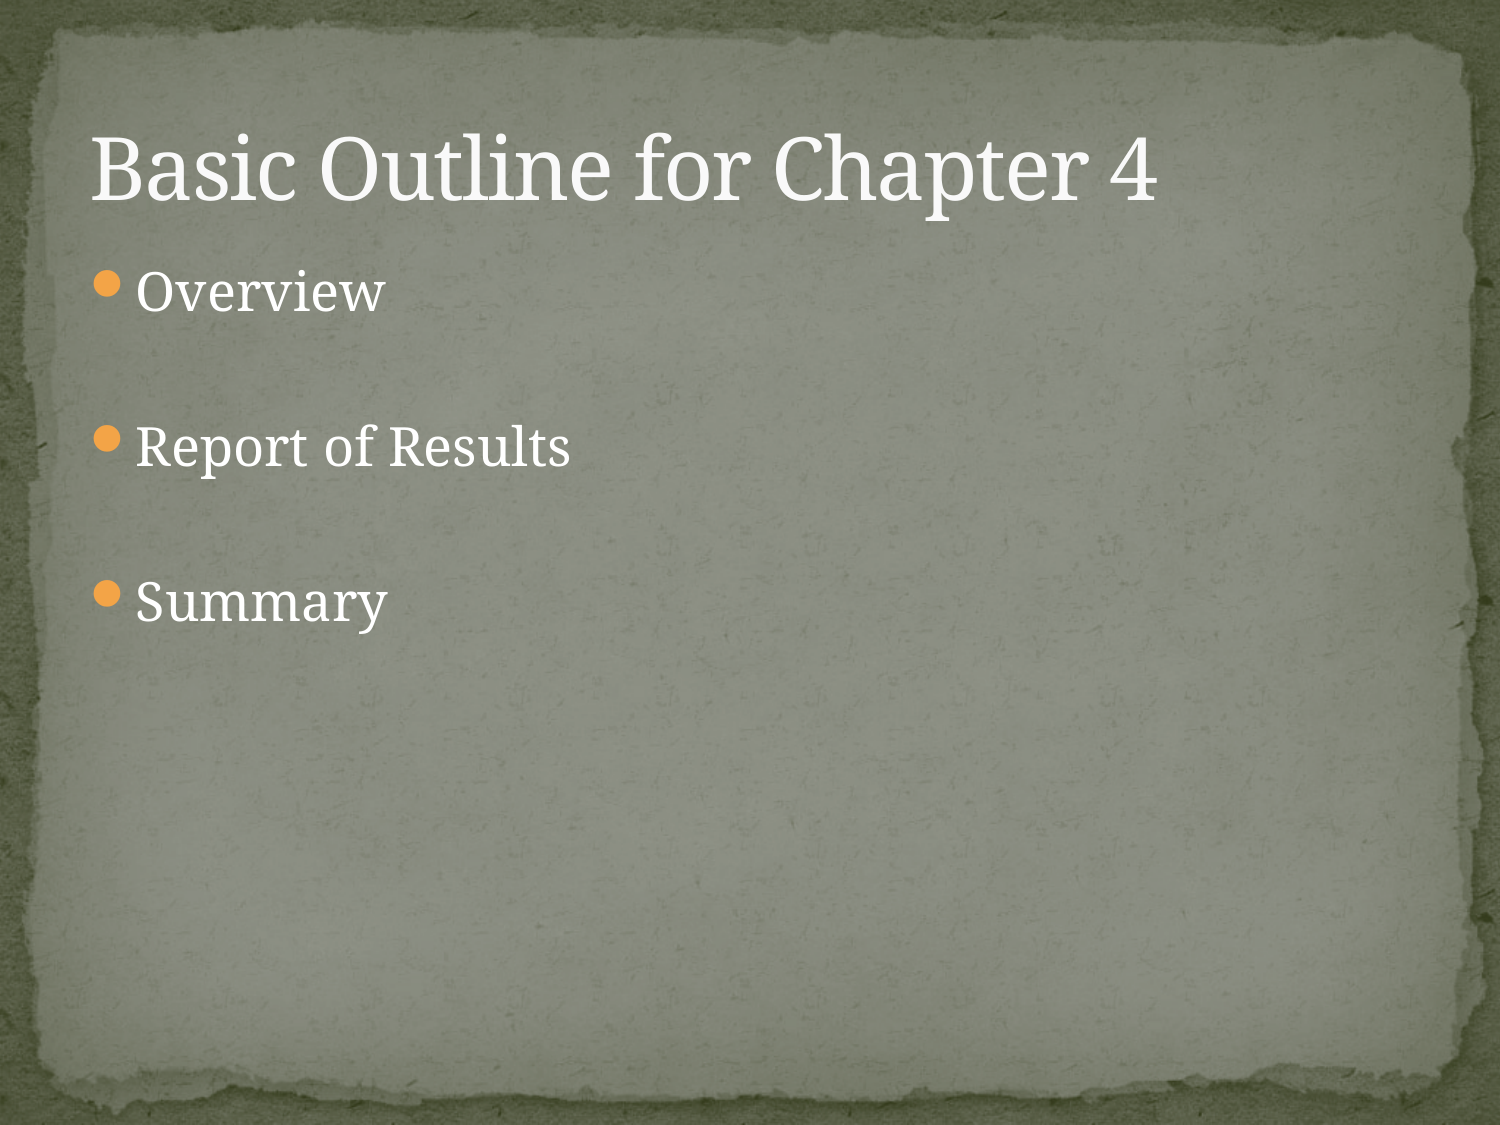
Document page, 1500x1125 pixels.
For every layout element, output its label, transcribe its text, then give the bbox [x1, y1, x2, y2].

title Basic Outline for Chapter 4 [74, 24, 1425, 225]
list Overview Report of Results Summary [75, 249, 1425, 1000]
